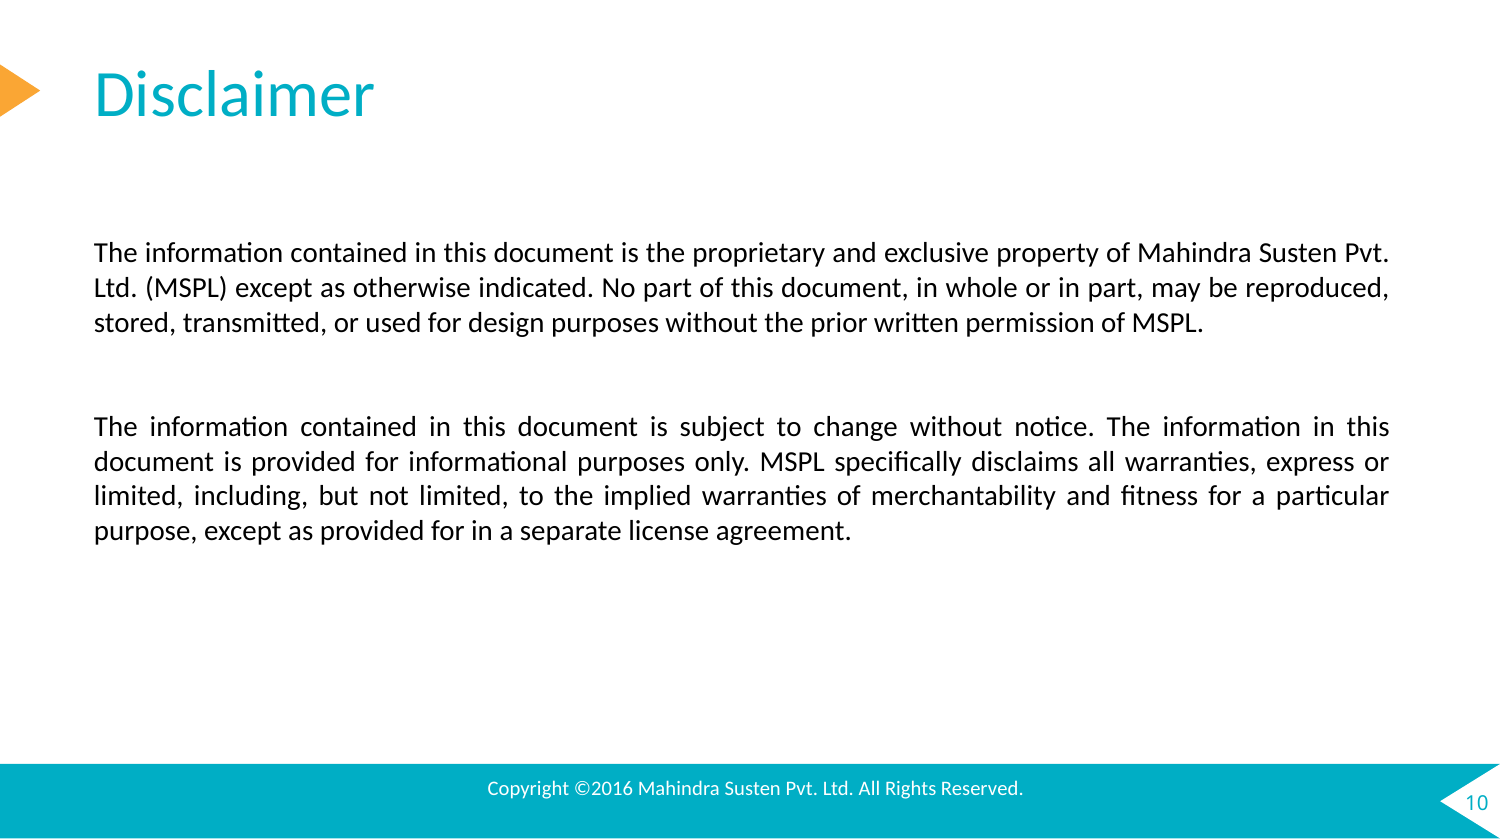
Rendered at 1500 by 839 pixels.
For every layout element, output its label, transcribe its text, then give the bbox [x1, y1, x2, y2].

text_box The information contained in this document is the proprietary and exclusive property of Mahindra Susten Pvt. Ltd. (MSPL) except as otherwise indicated. No part of this document, in whole or in part, may be reproduced, stored, transmitted, or used for design purposes without the prior written permission of MSPL. The information contained in this document is subject to change without notice. The information in this document is provided for informational purposes only. MSPL specifically disclaims all warranties, express or limited, including, but not limited, to the implied warranties of merchantability and fitness for a particular purpose, except as provided for in a separate license agreement. [79, 226, 1407, 554]
title Disclaimer [79, 19, 1421, 160]
list Copyright ©2016 Mahindra Susten Pvt. Ltd. All Rights Reserved. [79, 767, 1434, 839]
